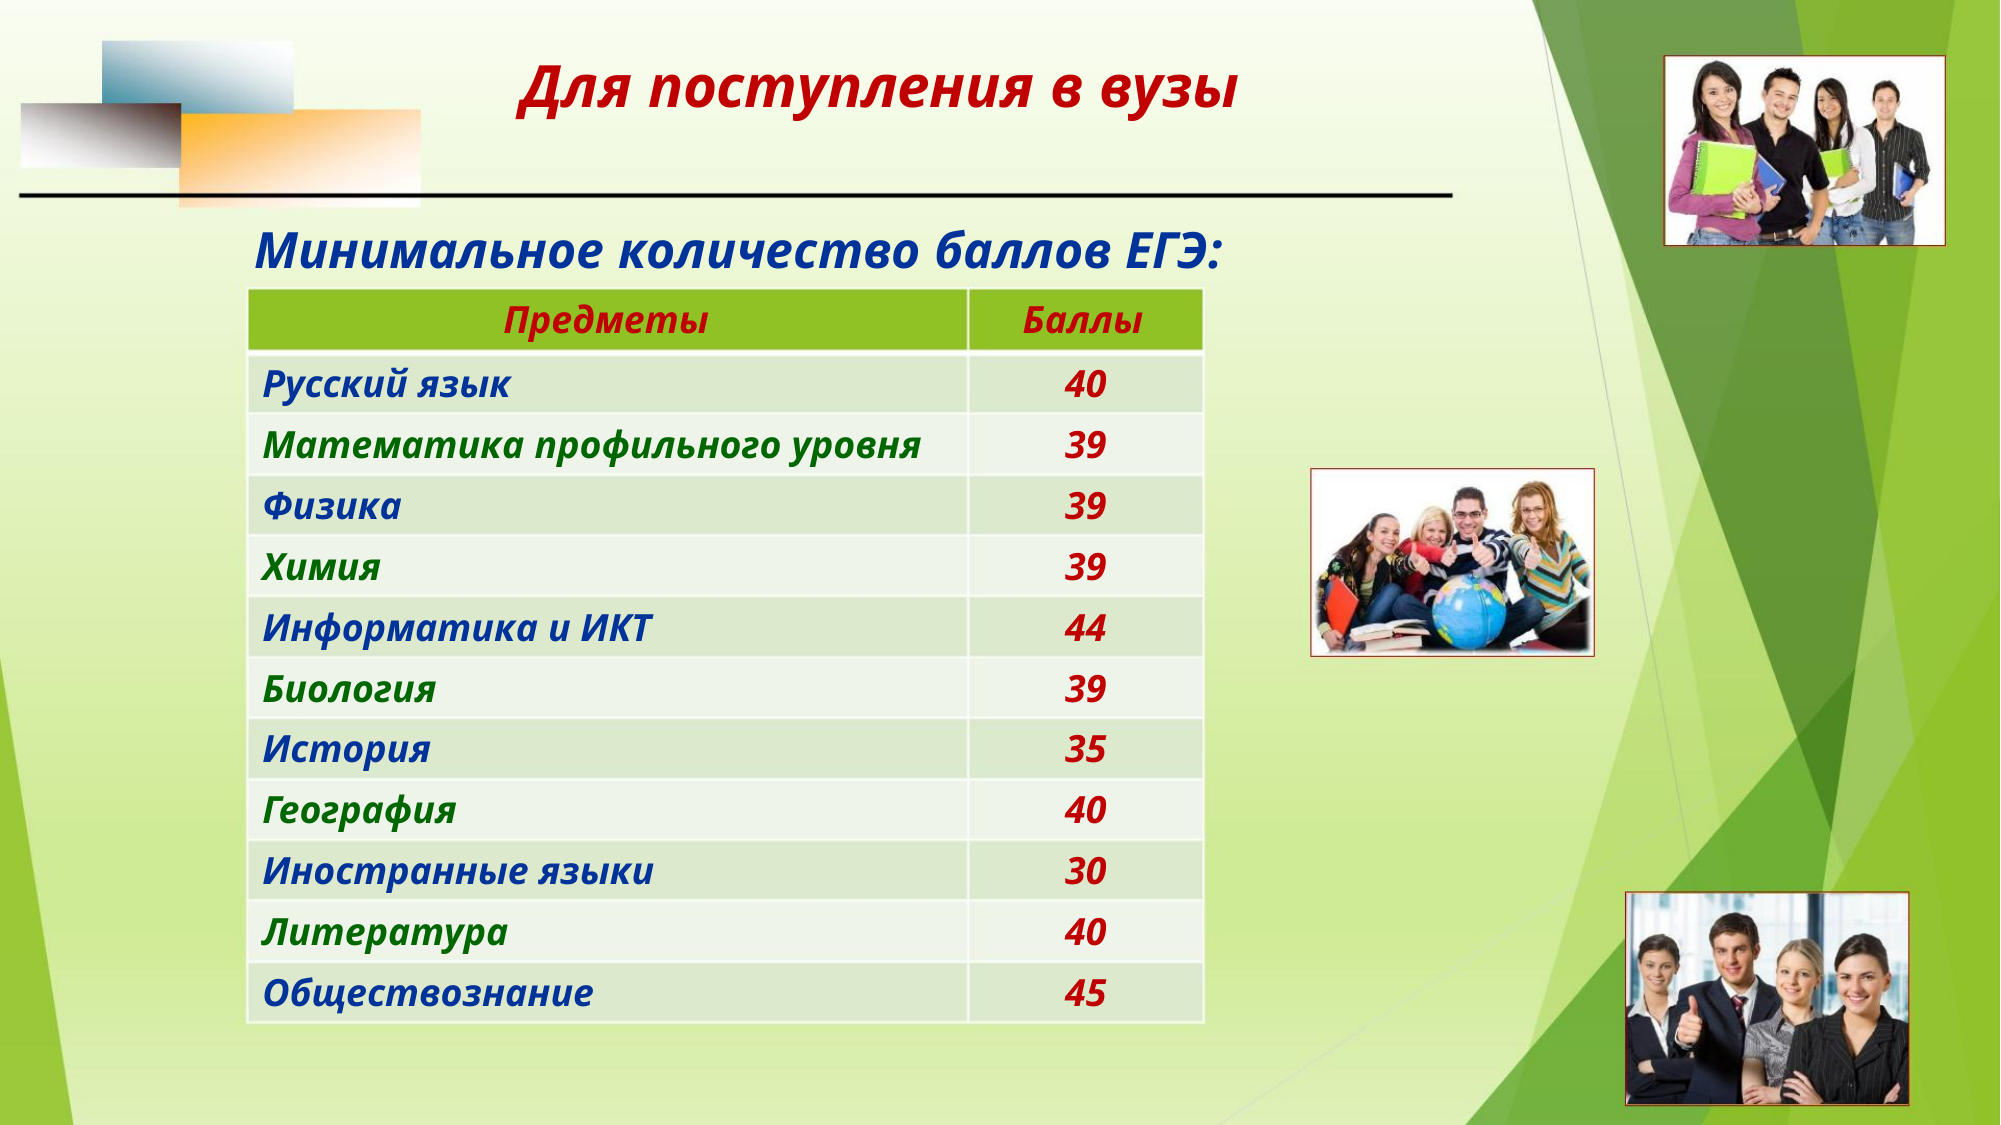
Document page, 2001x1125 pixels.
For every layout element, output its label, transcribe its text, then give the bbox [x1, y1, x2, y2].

text_box Минимальное количество баллов ЕГЭ: [254, 222, 1273, 279]
text_box Для поступления в вузы [521, 53, 1284, 119]
text_box География [262, 789, 496, 832]
text_box 30 [1065, 850, 1132, 893]
text_box 44 [1065, 606, 1132, 649]
text_box [0, 0, 2000, 1125]
text_box Баллы 40 [1022, 299, 1174, 406]
text_box История [262, 728, 460, 771]
text_box 39 [1065, 545, 1133, 588]
text_box Химия [262, 545, 409, 588]
text_box 40 [1065, 789, 1132, 832]
text_box 45 [1065, 971, 1132, 1014]
text_box 39 [1065, 424, 1133, 467]
text_box Математика профильного уровня Физика [262, 424, 952, 528]
text_box 40 [1065, 911, 1132, 954]
text_box 35 [1065, 728, 1132, 771]
text_box Иностранные языки Литература [262, 850, 682, 954]
text_box Предметы Русский язык [262, 299, 737, 406]
text_box Обществознание [262, 971, 625, 1014]
text_box 39 [1065, 485, 1133, 528]
text_box Информатика и ИКТ Биология [262, 606, 678, 710]
text_box 39 [1065, 667, 1132, 710]
